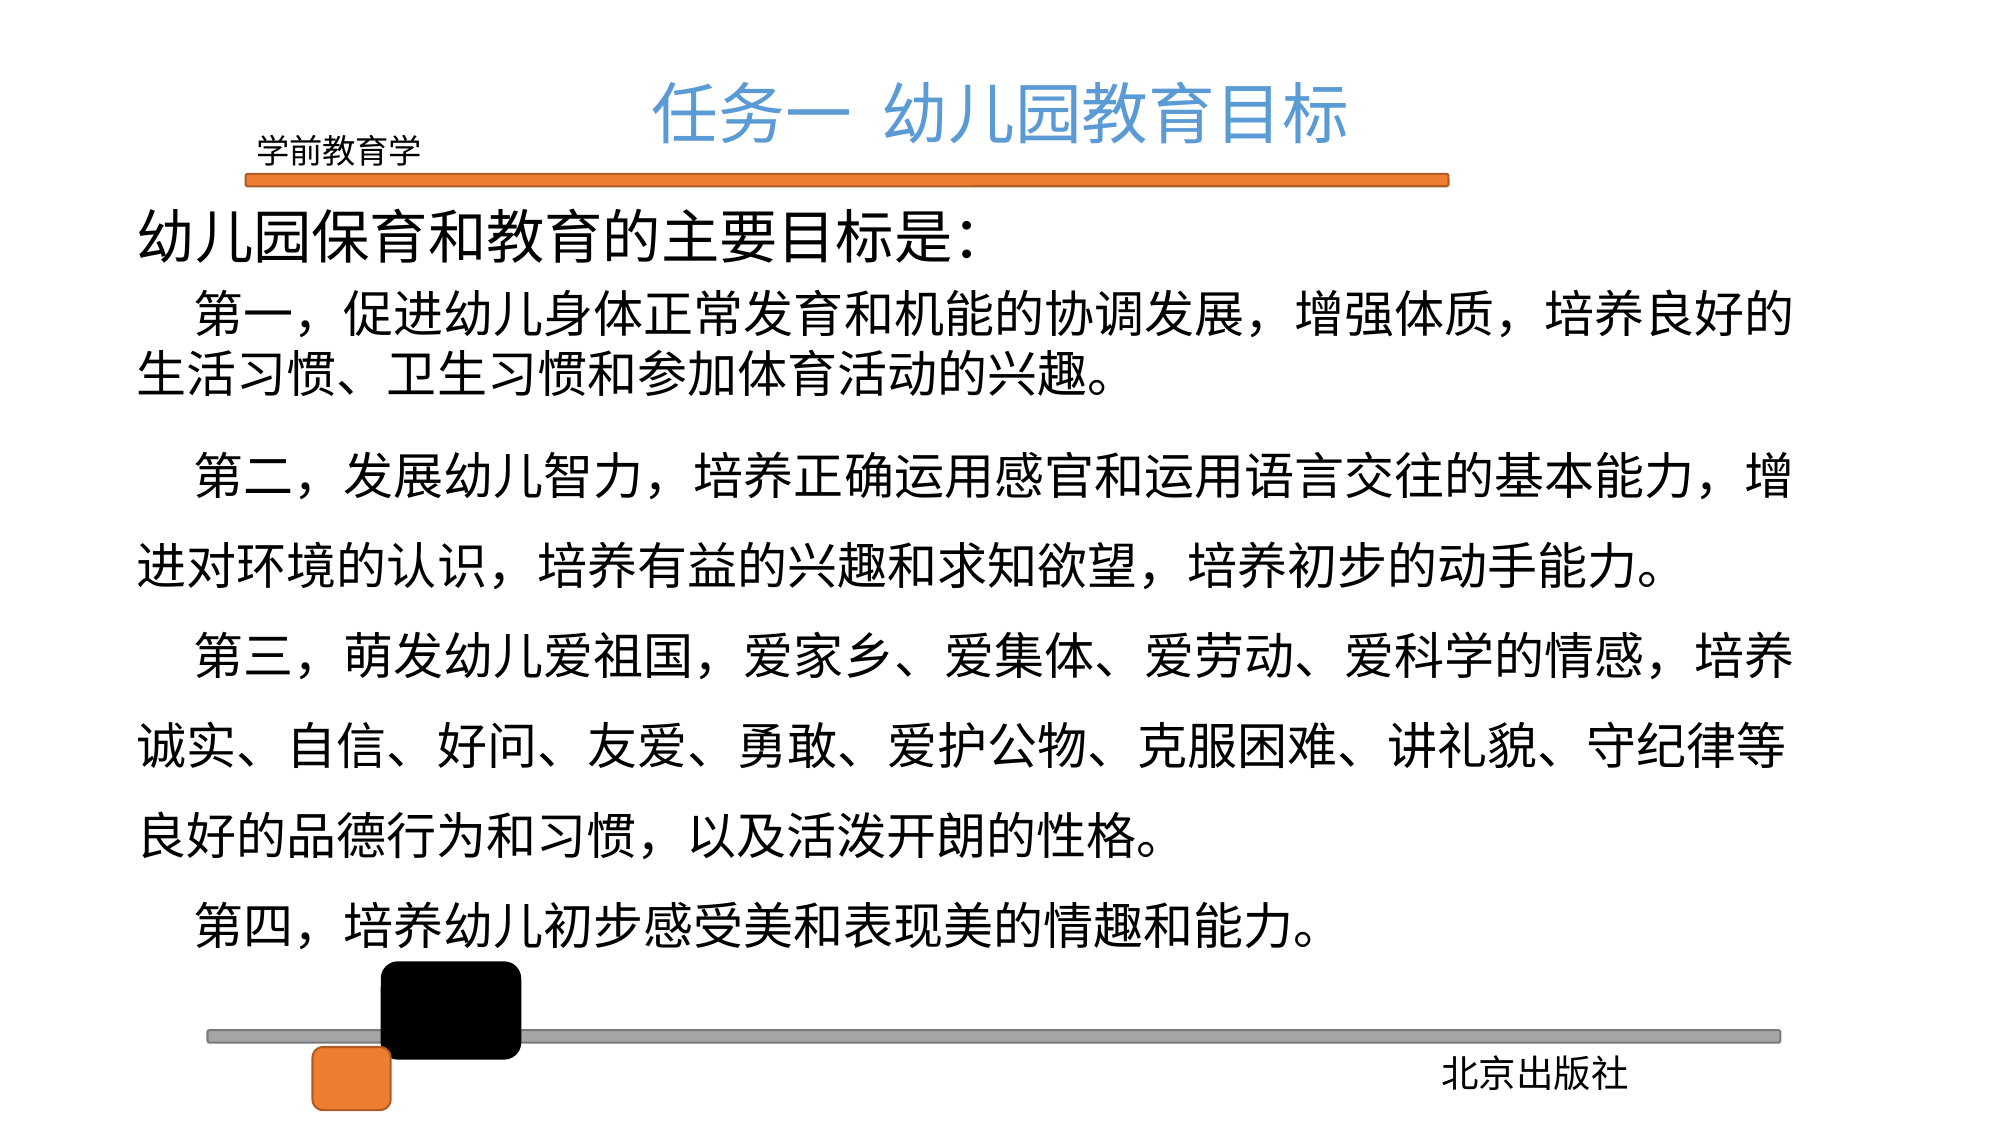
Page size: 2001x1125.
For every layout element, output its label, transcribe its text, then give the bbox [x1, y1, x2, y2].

text_box 任务一 幼儿园教育目标 [636, 64, 1365, 160]
text_box 幼儿园保育和教育的主要目标是： 第一，促进幼儿身体正常发育和机能的协调发展，增强体质，培养良好的生活习惯、卫生习惯和参加体育活动的兴趣。 第二，发展幼儿智力，培养正确运用感官和运用语言交往的基本能力，增进对环境的认识，培养有益的兴趣和求知欲望，培养初步的动手能力。 第三，萌发幼儿爱祖国，爱家乡、爱集体、爱劳动、爱科学的情感，培养诚实、自信、好问、友爱、勇敢、爱护公物、克服困难、讲礼貌、守纪律等良好的品德行为和习惯，以及活泼开朗的性格。 第四，培养幼儿初步感受美和表现美的情趣和能力。 [122, 192, 1816, 1125]
